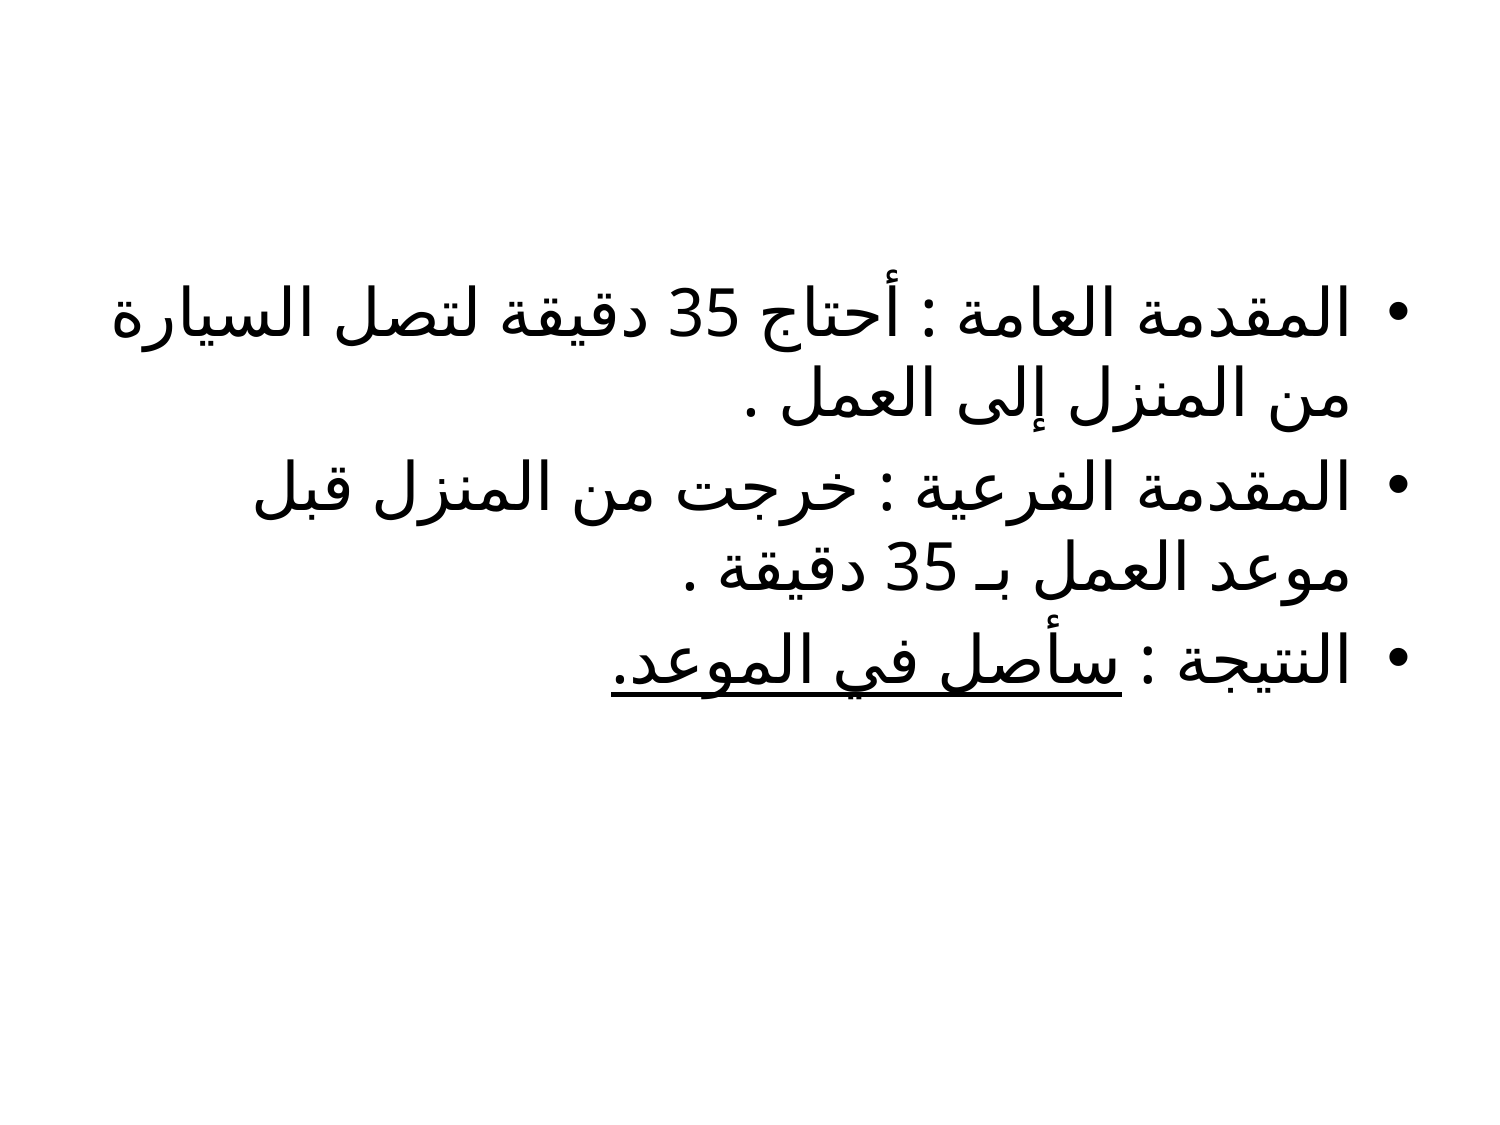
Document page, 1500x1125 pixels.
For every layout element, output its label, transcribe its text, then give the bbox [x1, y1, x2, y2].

list المقدمة العامة : أحتاج 35 دقيقة لتصل السيارة من المنزل إلى العمل . المقدمة الفرعية : خرجت من المنزل قبل موعد العمل بـ 35 دقيقة . النتيجة : سأصل في الموعد. [75, 262, 1425, 1005]
